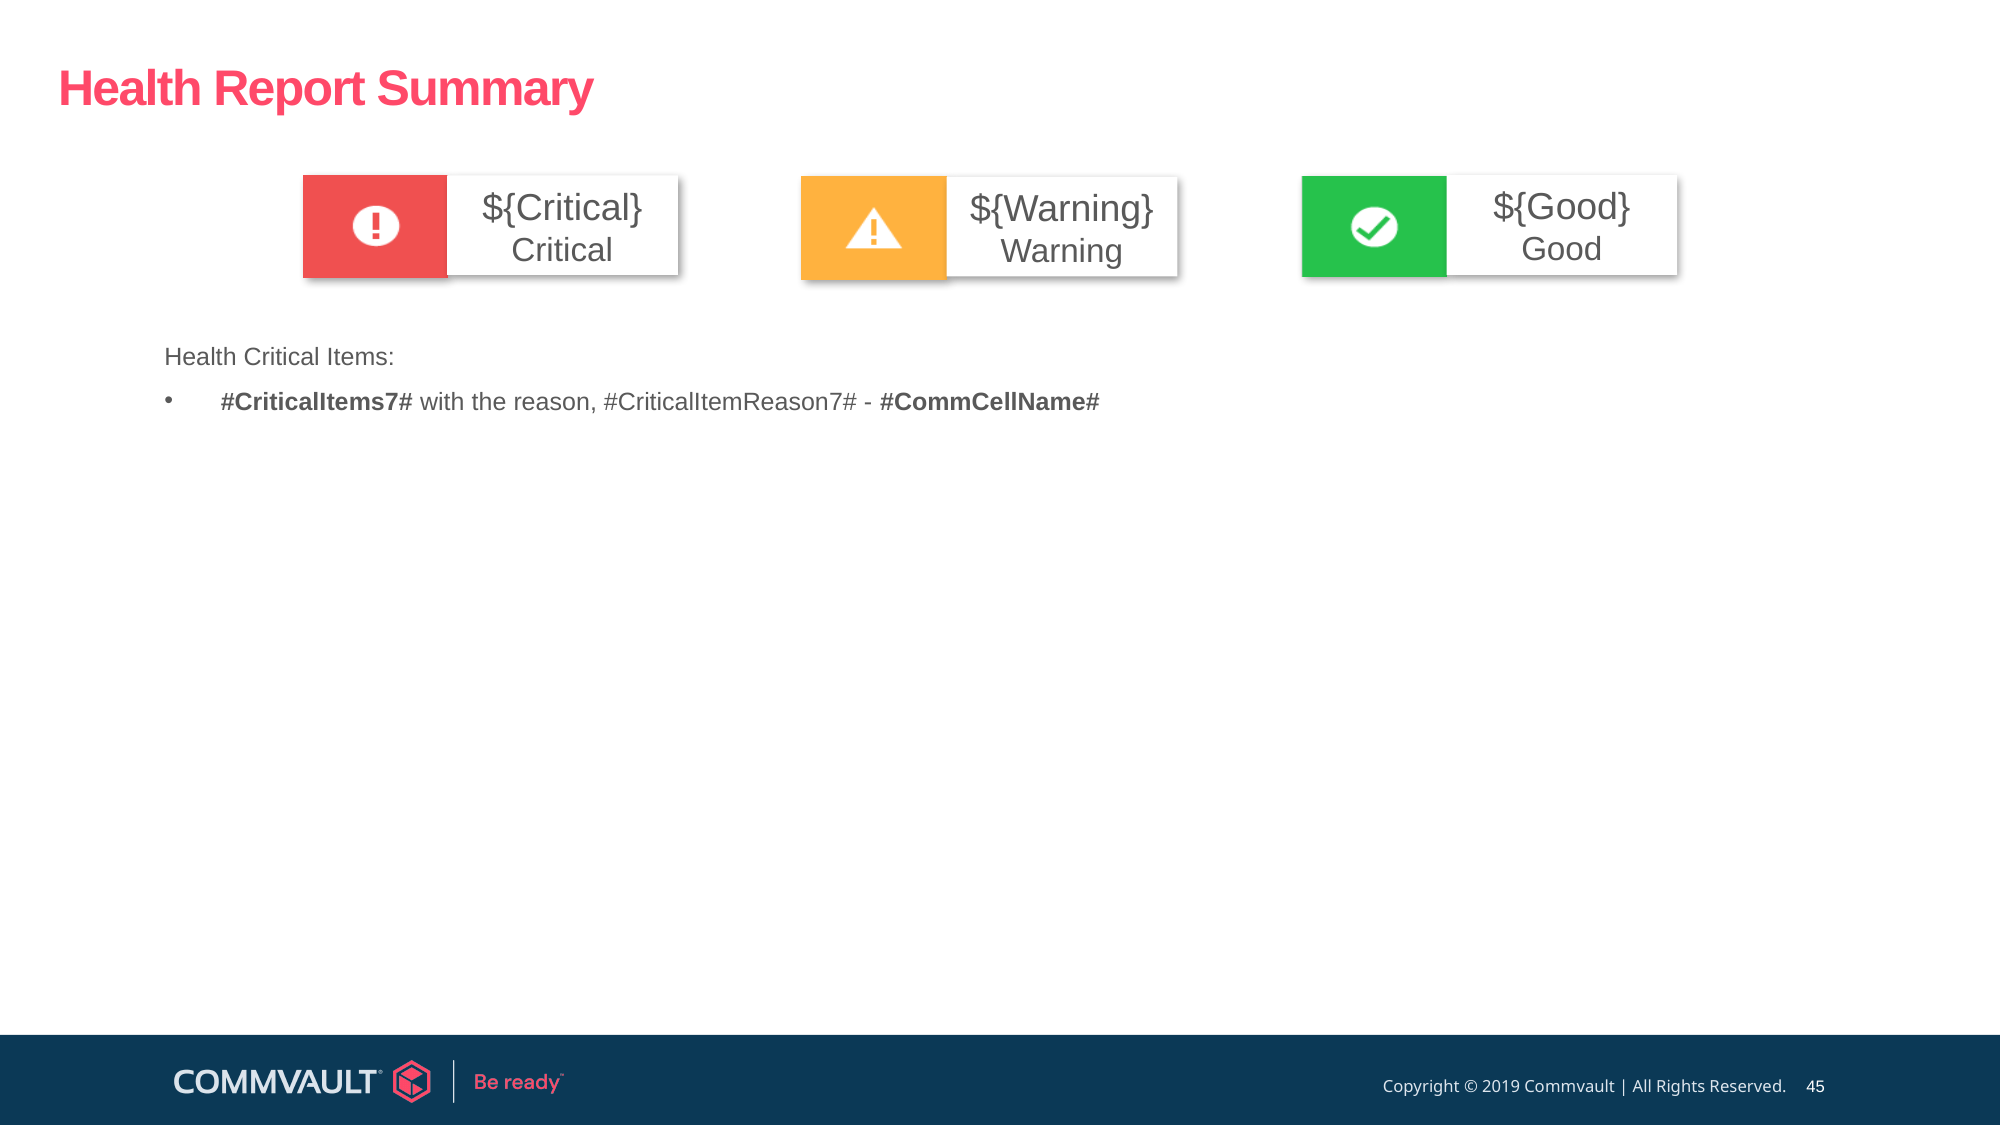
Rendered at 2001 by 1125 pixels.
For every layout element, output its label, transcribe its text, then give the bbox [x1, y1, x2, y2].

slide_number 45 [1790, 1051, 1825, 1097]
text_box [1301, 175, 1678, 277]
text_box Health Critical Items: #CriticalItems7# with the reason, #CriticalItemReason7# - #CommCellName# [149, 333, 1870, 423]
title Health Report Summary [58, 46, 1709, 117]
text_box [303, 175, 678, 278]
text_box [801, 176, 1178, 280]
picture [174, 1060, 564, 1103]
